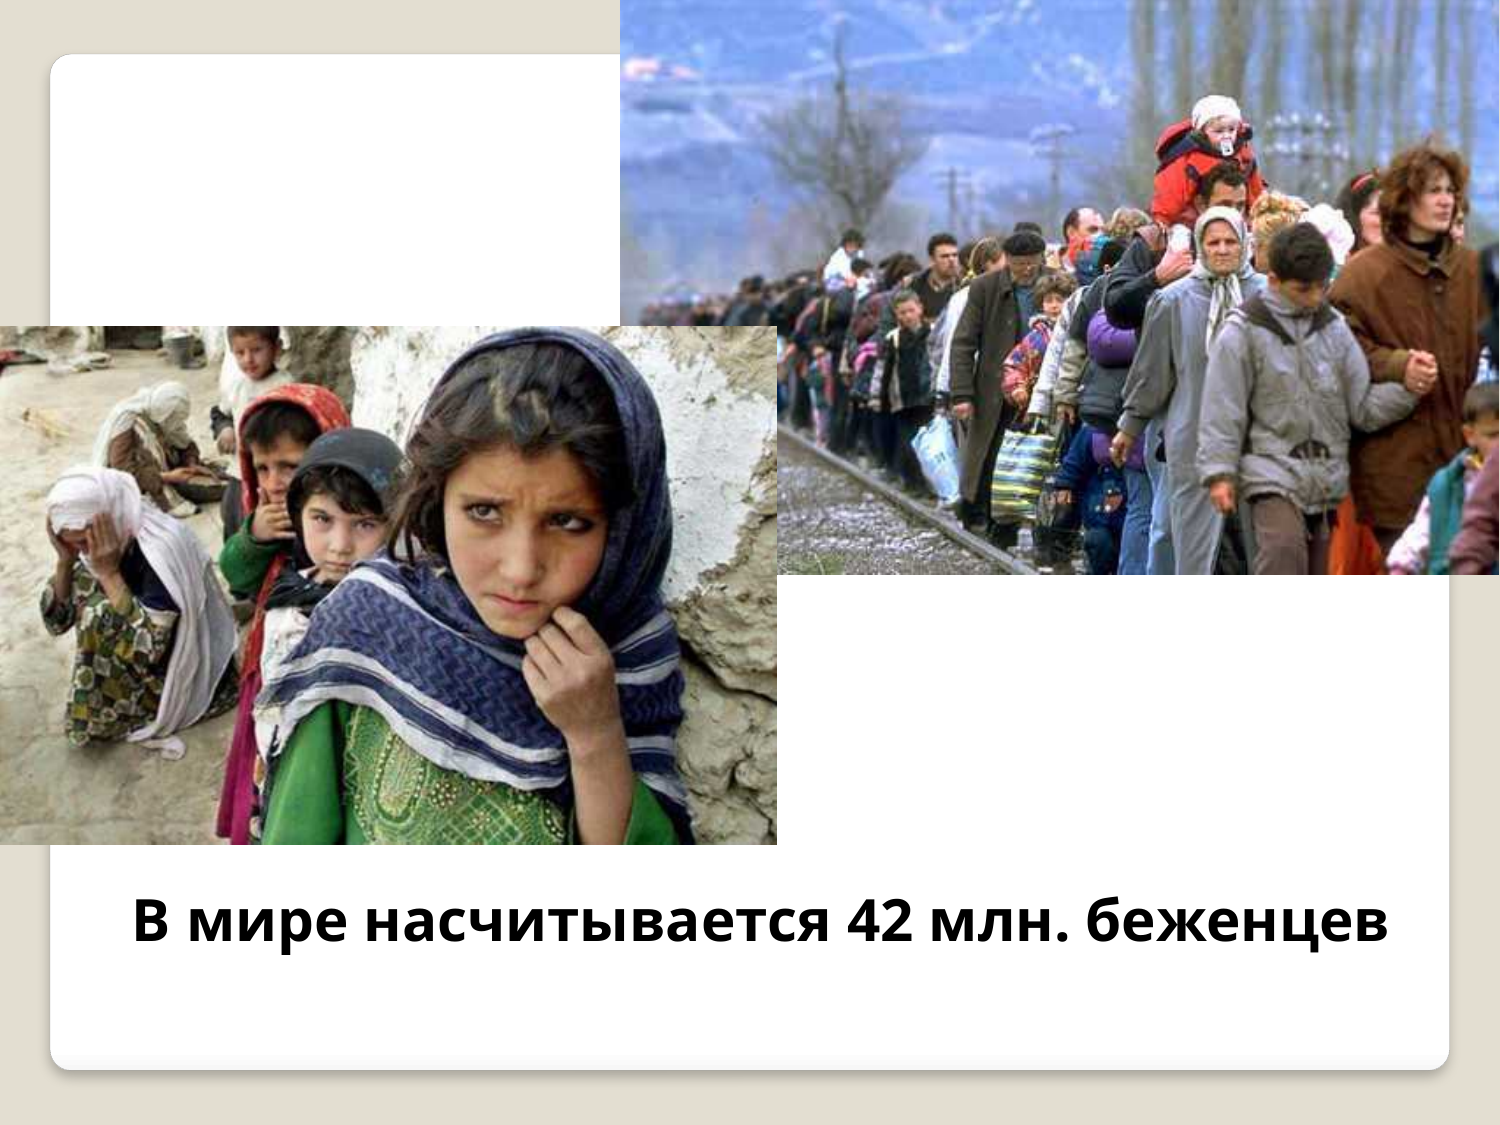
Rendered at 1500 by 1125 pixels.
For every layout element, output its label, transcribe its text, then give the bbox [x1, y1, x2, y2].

text_box В мире насчитывается 42 млн. беженцев [116, 875, 1407, 961]
picture [0, 0, 1499, 845]
